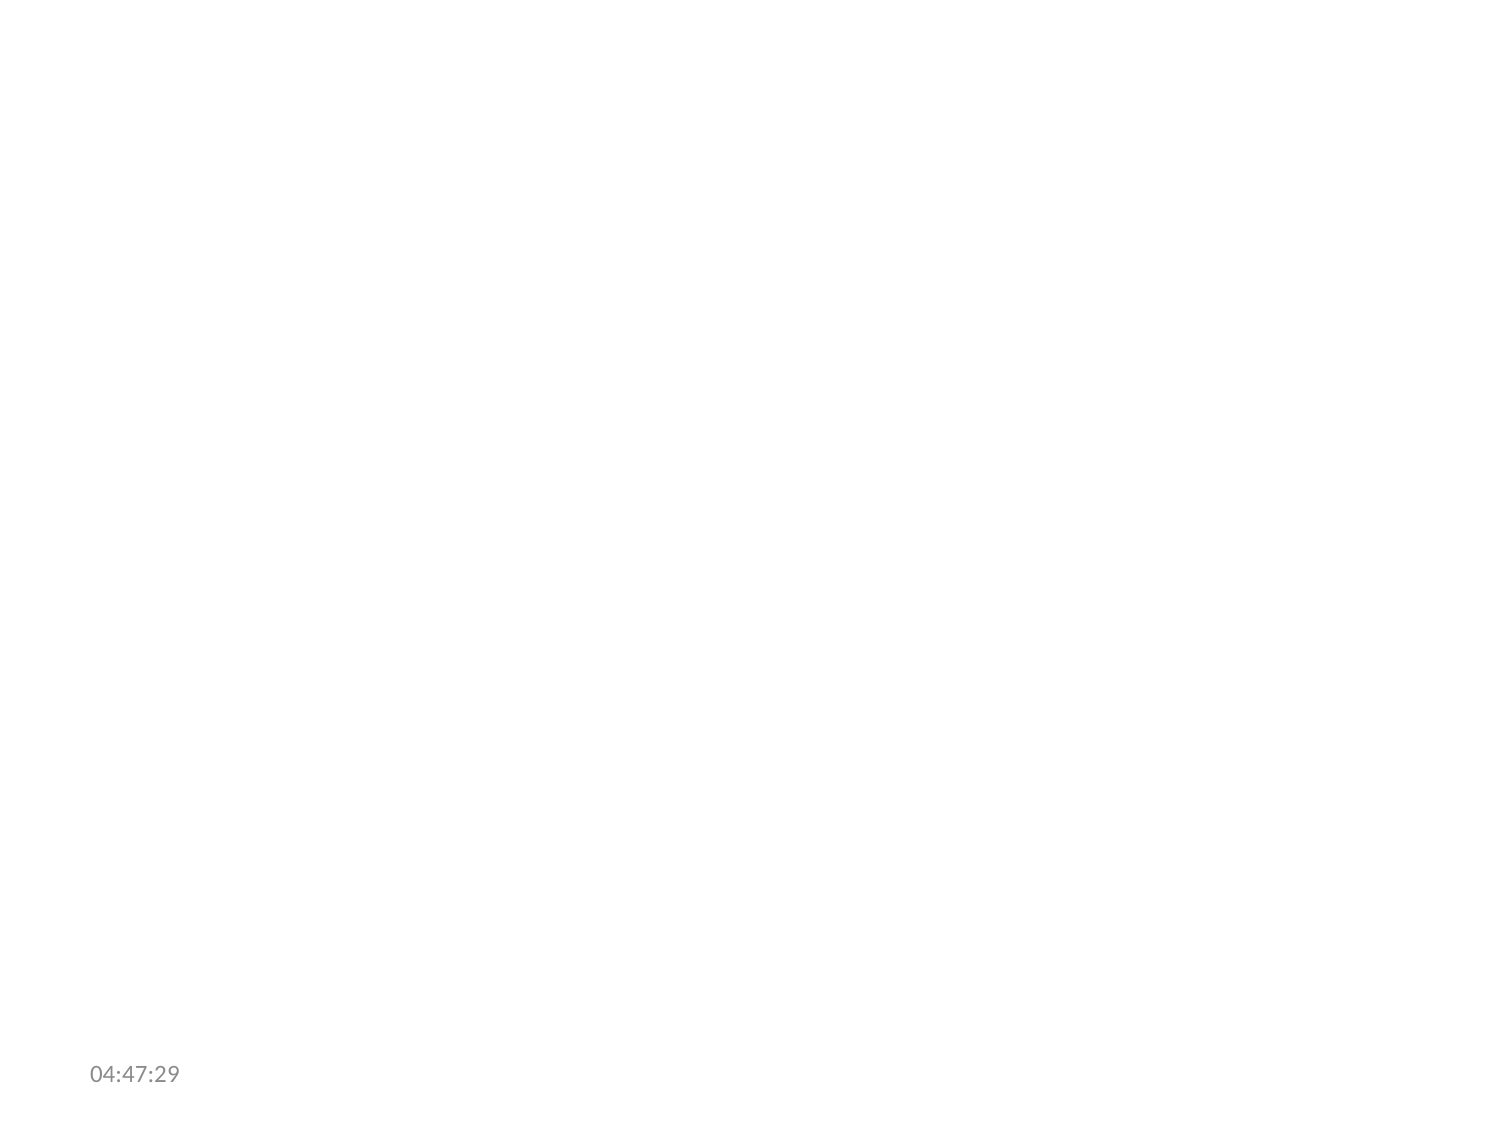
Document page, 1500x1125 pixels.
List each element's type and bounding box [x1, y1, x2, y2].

slide_number [75, 1042, 425, 1103]
